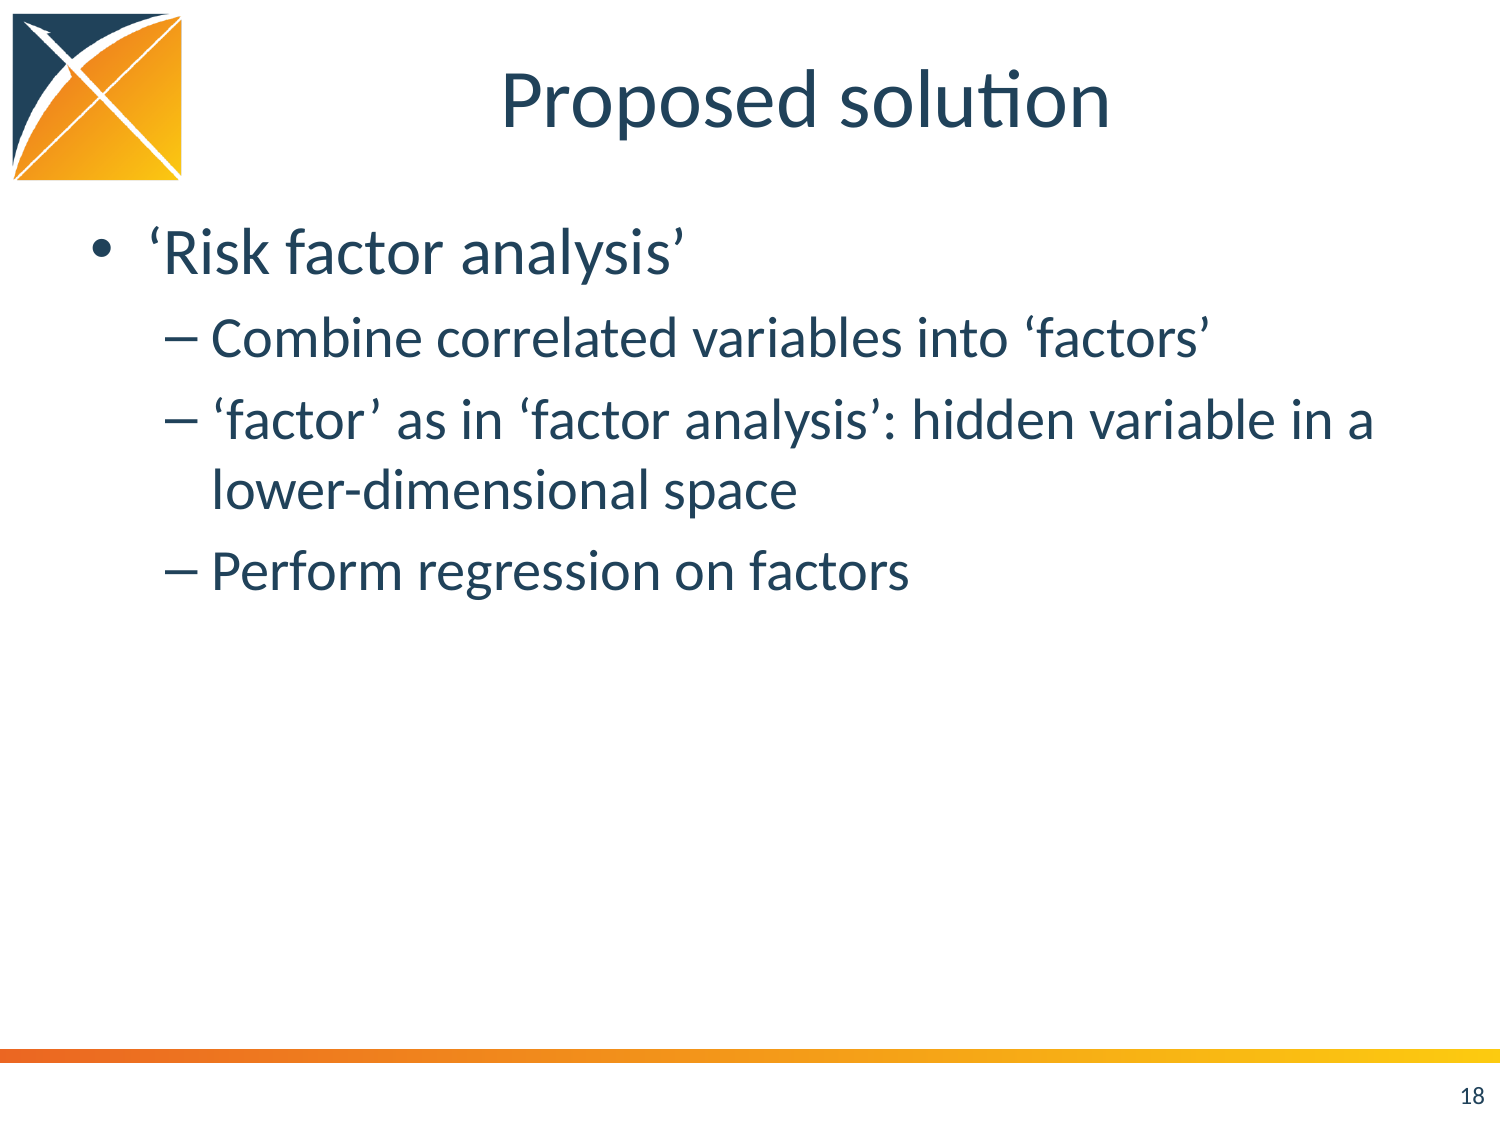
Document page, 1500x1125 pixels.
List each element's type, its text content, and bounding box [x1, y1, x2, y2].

list ‘Risk factor analysis’ Combine correlated variables into ‘factors’ ‘factor’ as in ‘factor analysis’: hidden variable in a lower-dimensional space Perform regression on factors [75, 200, 1425, 1005]
slide_number 18 [1149, 1065, 1500, 1125]
title Proposed solution [187, 24, 1425, 163]
picture [0, 0, 206, 200]
